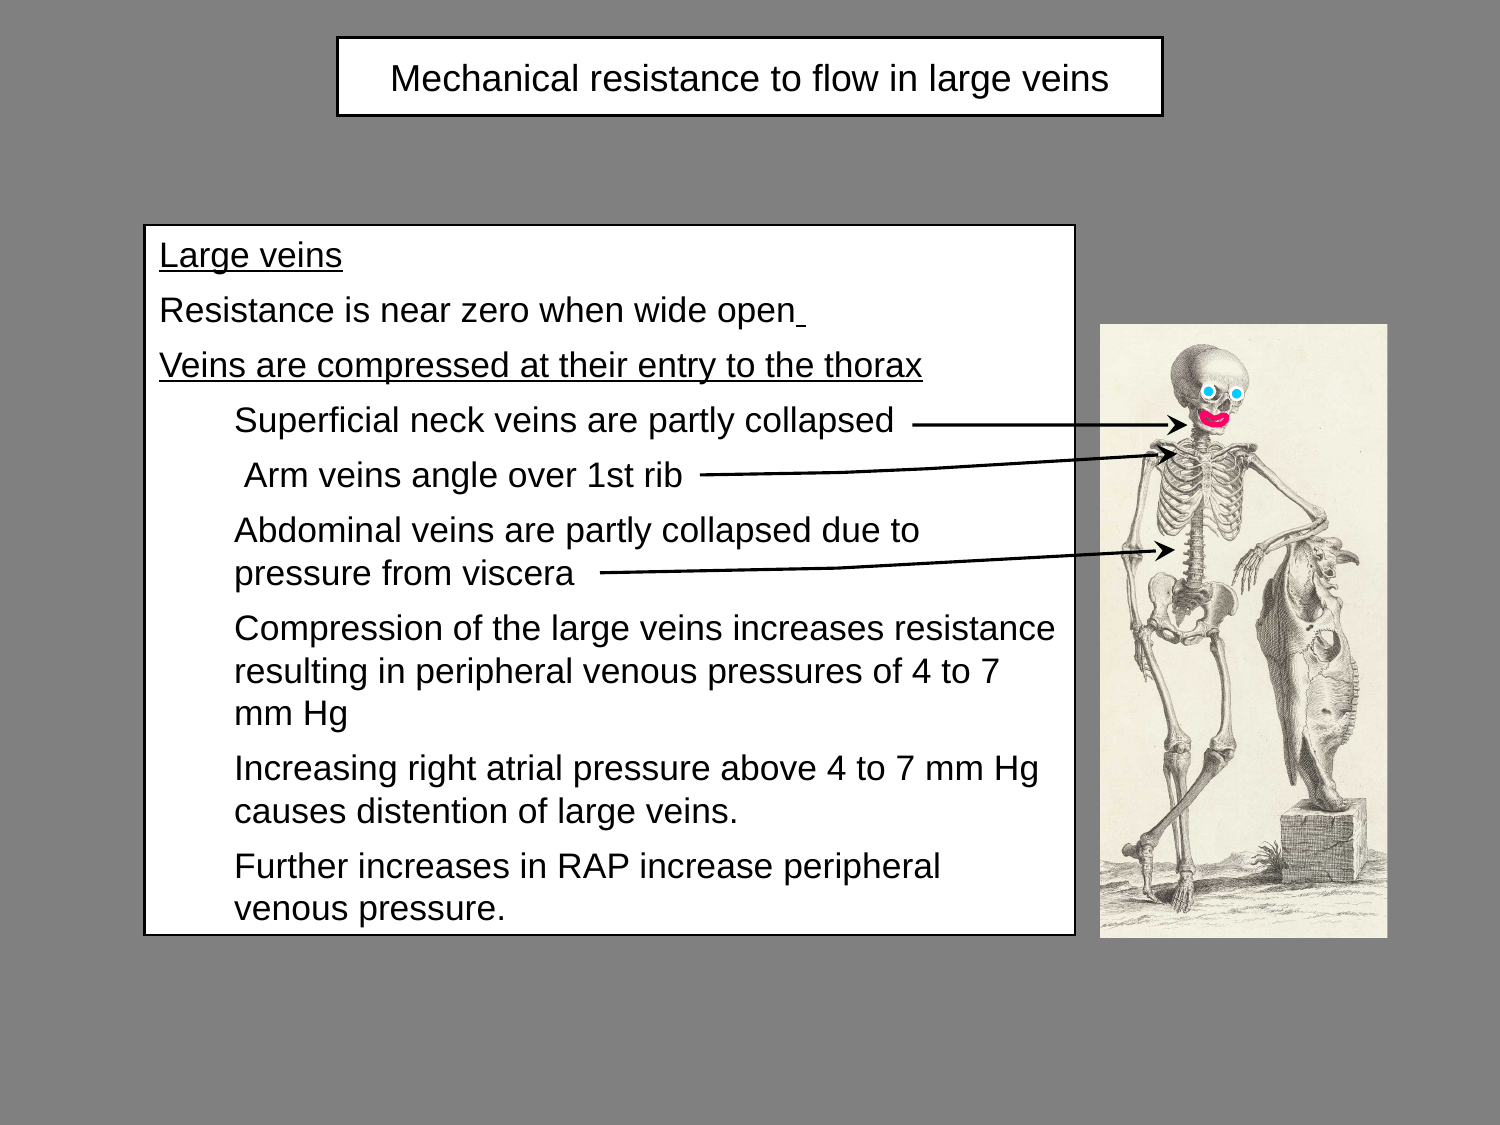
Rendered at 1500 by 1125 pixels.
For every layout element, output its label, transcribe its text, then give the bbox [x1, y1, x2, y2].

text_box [144, 224, 1244, 895]
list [1099, 324, 1388, 938]
title Mechanical resistance to flow in large veins [336, 36, 1164, 117]
